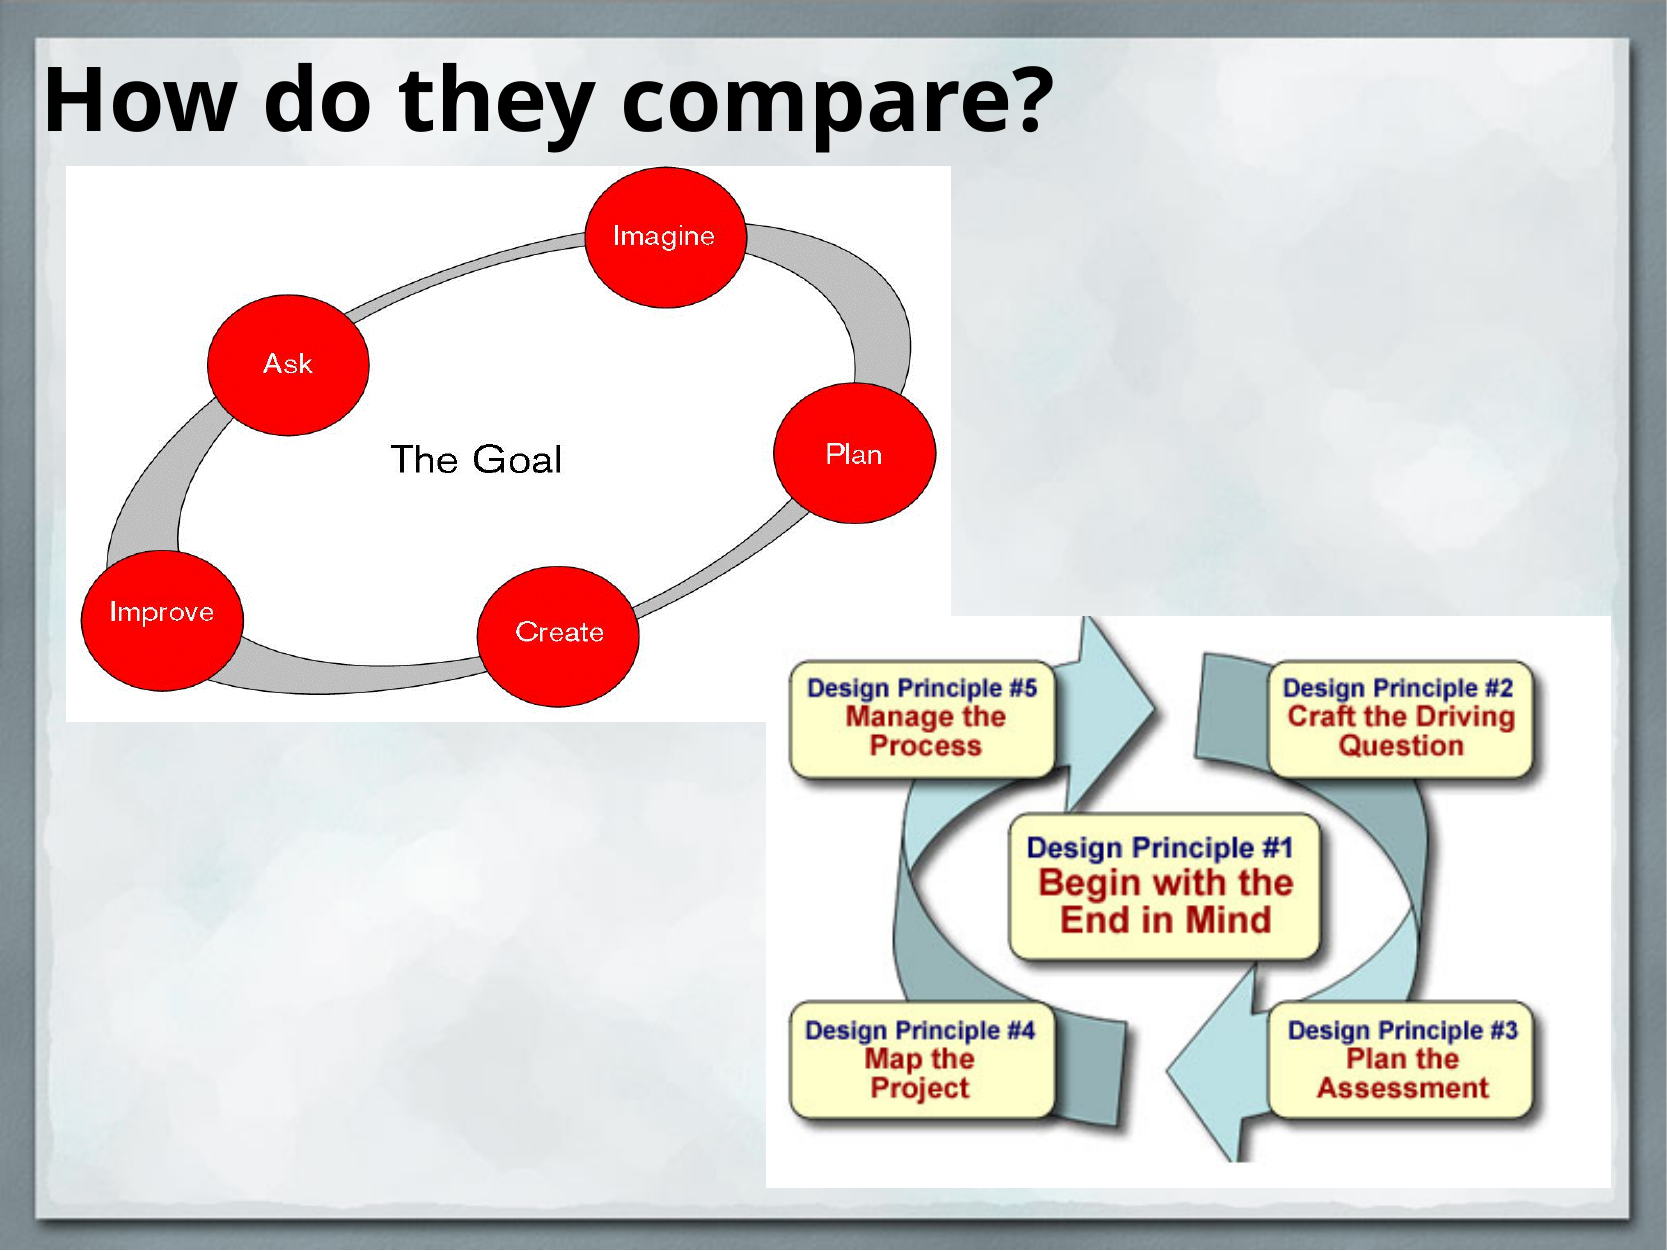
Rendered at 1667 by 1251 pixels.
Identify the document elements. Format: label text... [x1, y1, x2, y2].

title How do they compare? [40, 50, 1626, 200]
picture [0, 0, 1667, 1250]
